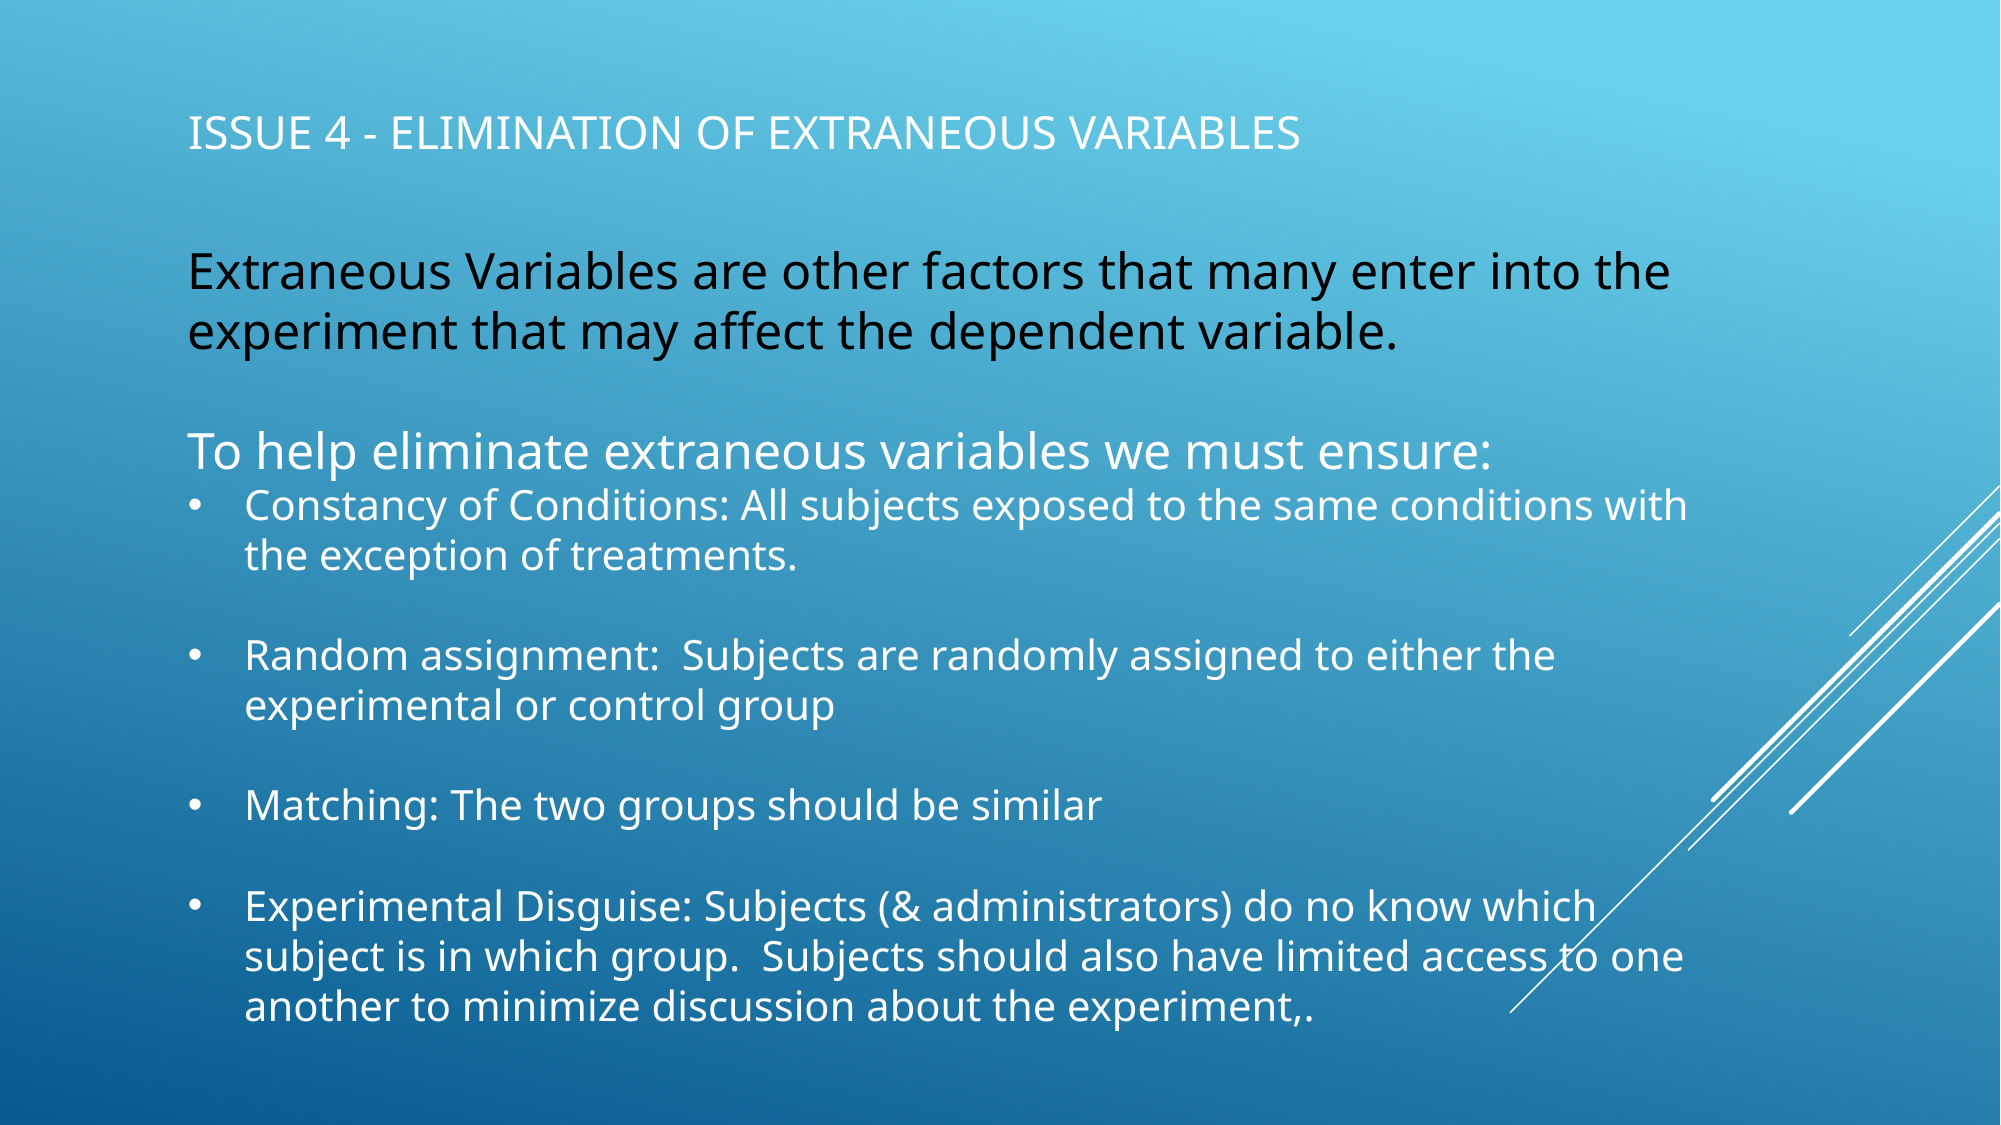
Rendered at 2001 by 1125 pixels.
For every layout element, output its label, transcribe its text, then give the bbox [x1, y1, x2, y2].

text_box Extraneous Variables are other factors that many enter into the experiment that may affect the dependent variable. To help eliminate extraneous variables we must ensure: Constancy of Conditions: All subjects exposed to the same conditions with the exception of treatments. Random assignment: Subjects are randomly assigned to either the experimental or control group Matching: The two groups should be similar Experimental Disguise: Subjects (& administrators) do no know which subject is in which group. Subjects should also have limited access to one another to minimize discussion about the experiment,. [173, 231, 1733, 1037]
title Issue 4 - Elimination of extraneous variables [173, 90, 1331, 173]
